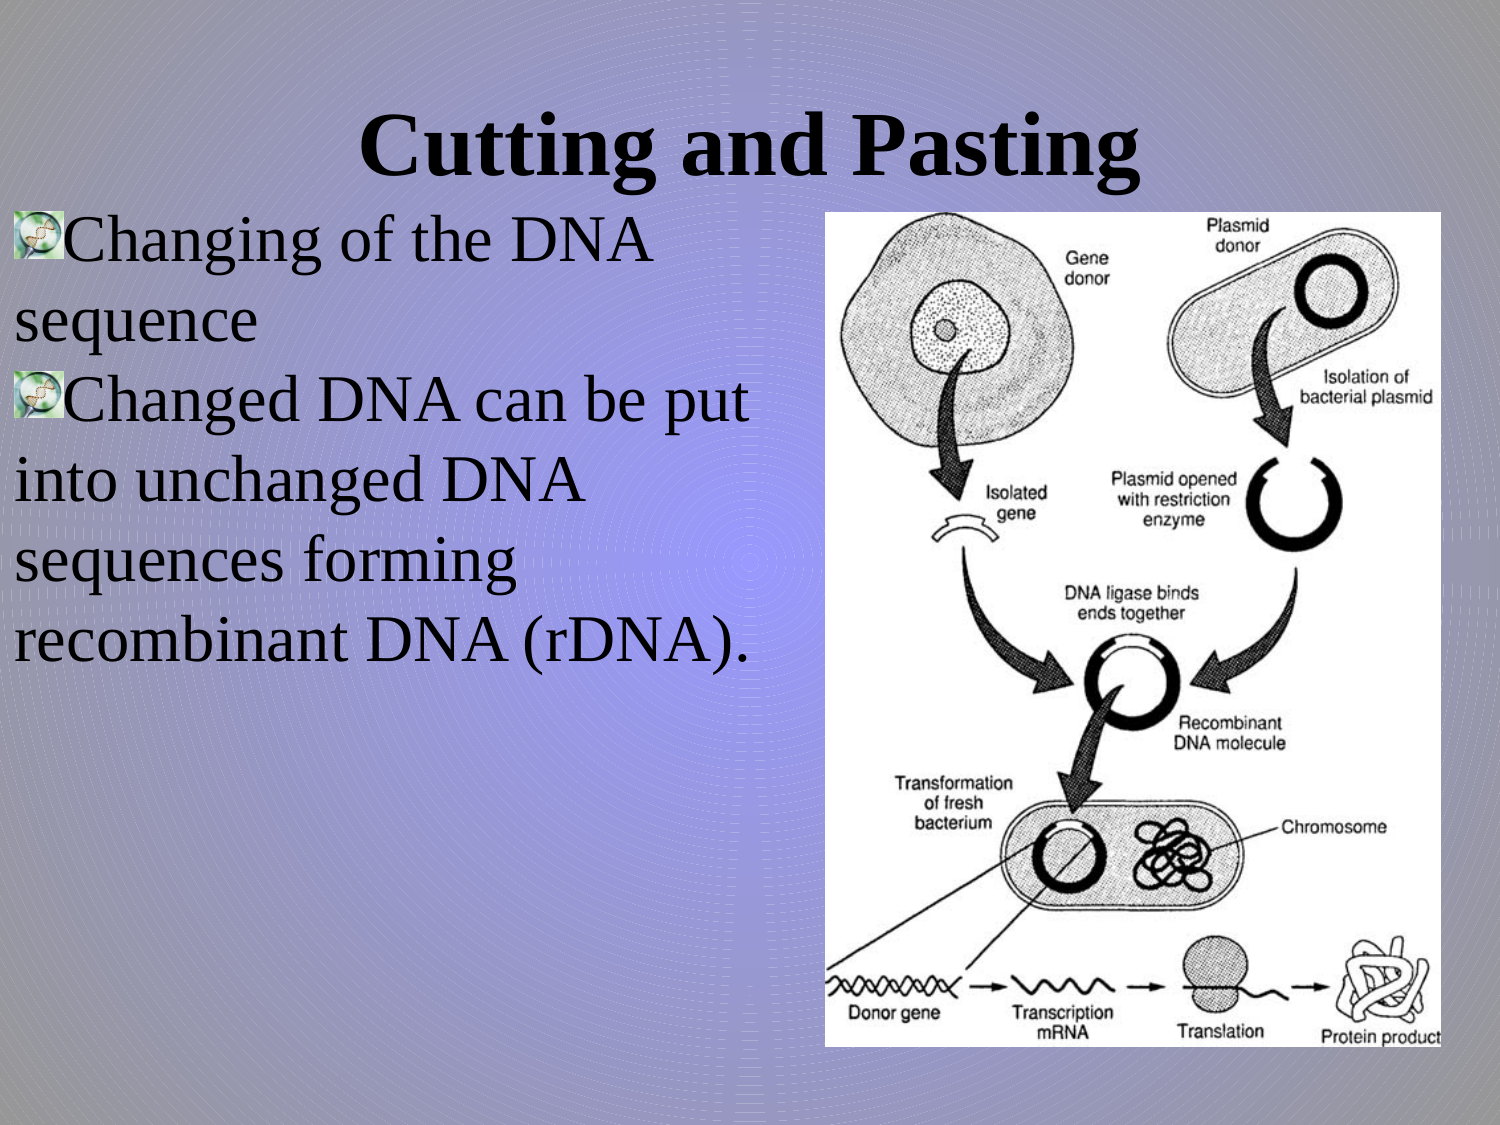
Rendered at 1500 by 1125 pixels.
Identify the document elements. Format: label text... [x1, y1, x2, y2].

picture [14, 211, 64, 259]
picture [14, 371, 64, 418]
text_box Changing of the DNA sequence Changed DNA can be put into unchanged DNA sequences forming recombinant DNA (rDNA). [0, 187, 788, 762]
picture [824, 212, 1441, 1048]
title Cutting and Pasting [75, 45, 1425, 233]
